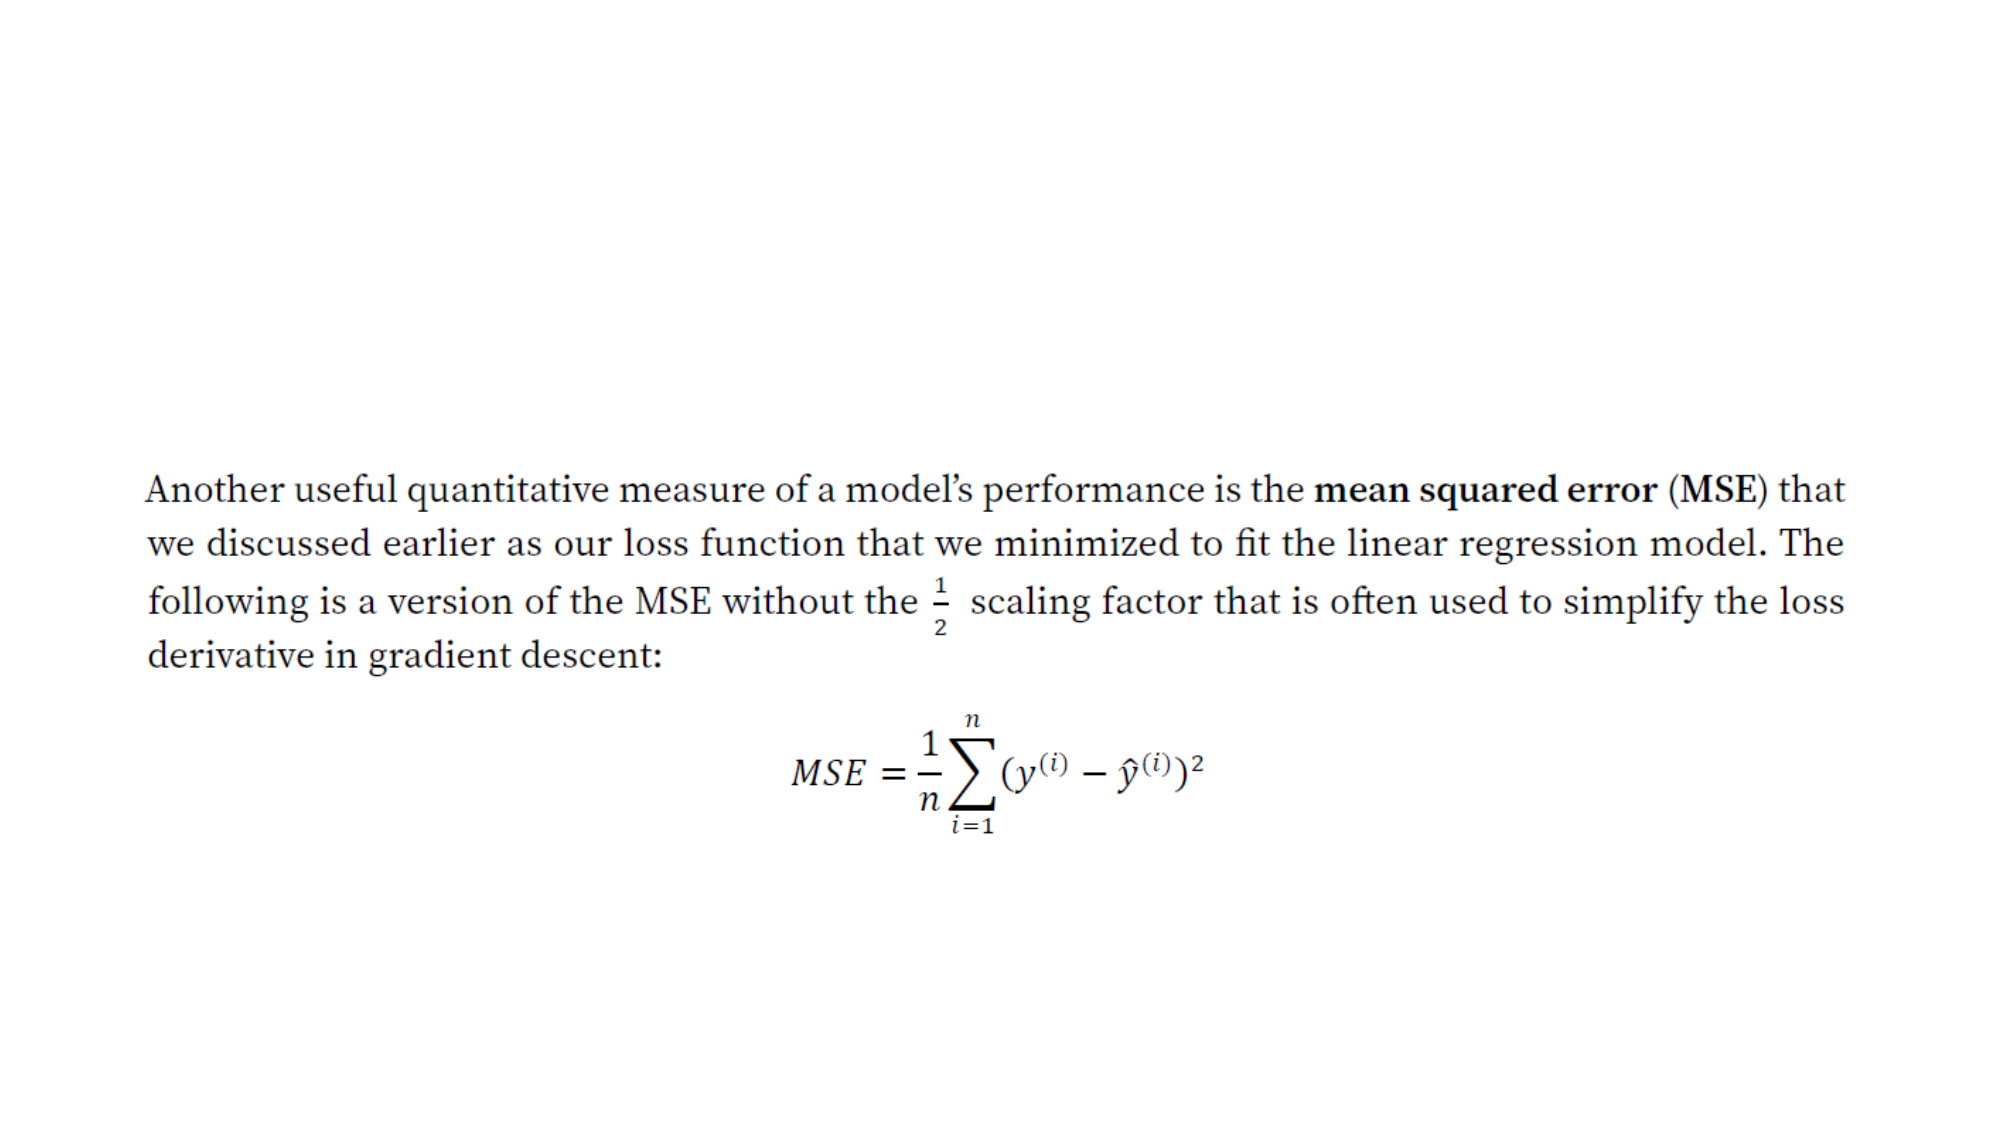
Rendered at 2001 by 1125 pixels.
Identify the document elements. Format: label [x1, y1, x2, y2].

list [137, 461, 1863, 852]
